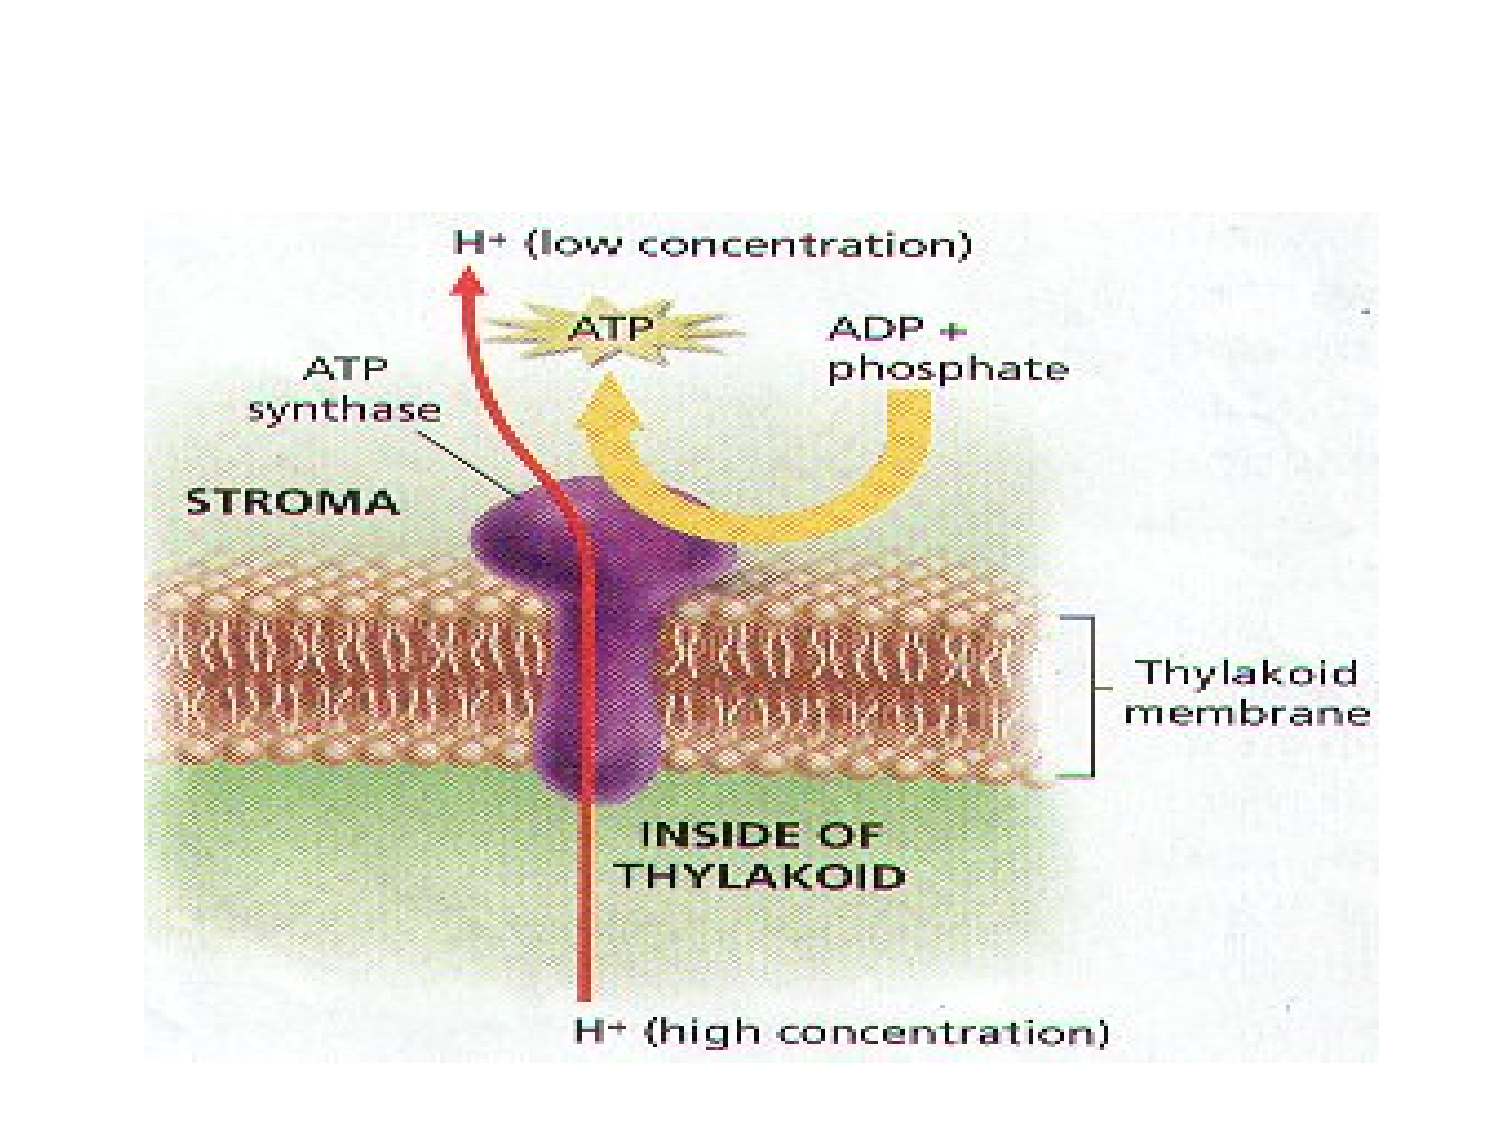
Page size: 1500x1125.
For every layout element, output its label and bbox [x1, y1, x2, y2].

list [144, 212, 1379, 1063]
